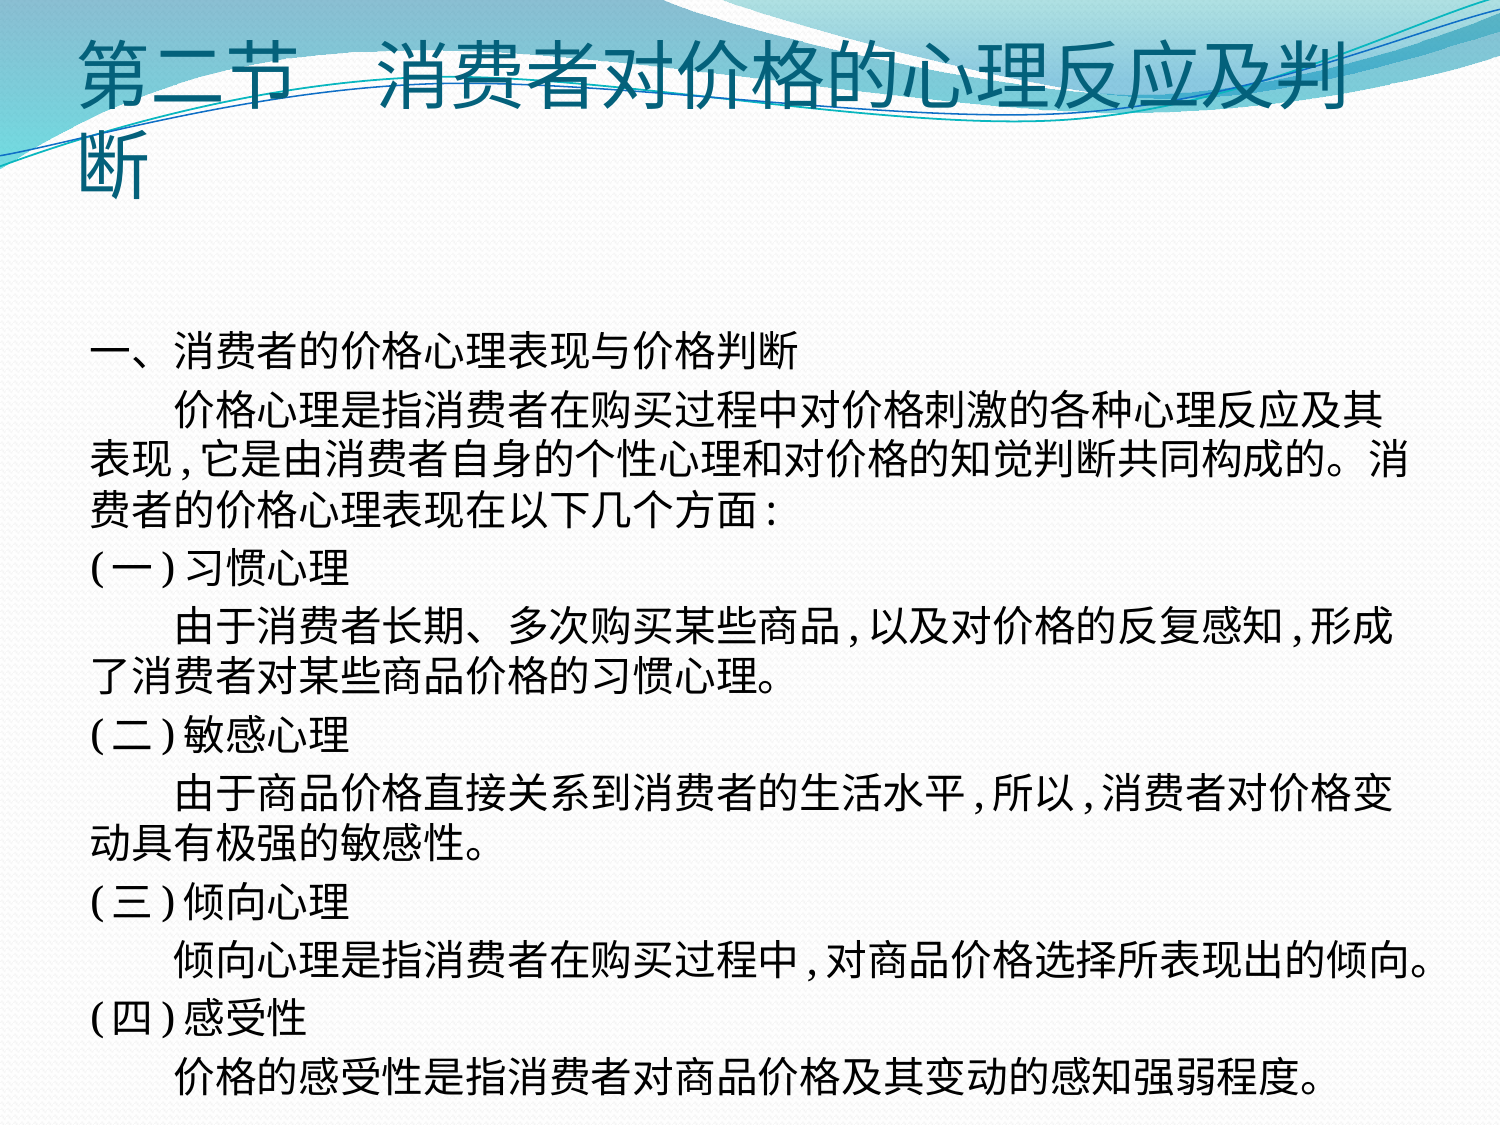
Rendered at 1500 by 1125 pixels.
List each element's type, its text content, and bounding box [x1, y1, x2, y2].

list 一、消费者的价格心理表现与价格判断 价格心理是指消费者在购买过程中对价格刺激的各种心理反应及其表现,它是由消费者自身的个性心理和对价格的知觉判断共同构成的。消费者的价格心理表现在以下几个方面: (一)习惯心理 由于消费者长期、多次购买某些商品,以及对价格的反复感知,形成了消费者对某些商品价格的习惯心理。 (二)敏感心理 由于商品价格直接关系到消费者的生活水平,所以,消费者对价格变动具有极强的敏感性。 (三)倾向心理 倾向心理是指消费者在购买过程中,对商品价格选择所表现出的倾向。 (四)感受性 价格的感受性是指消费者对商品价格及其变动的感知强弱程度。 [75, 317, 1425, 1125]
title 第二节 消费者对价格的心理反应及判断 [75, 115, 1425, 209]
